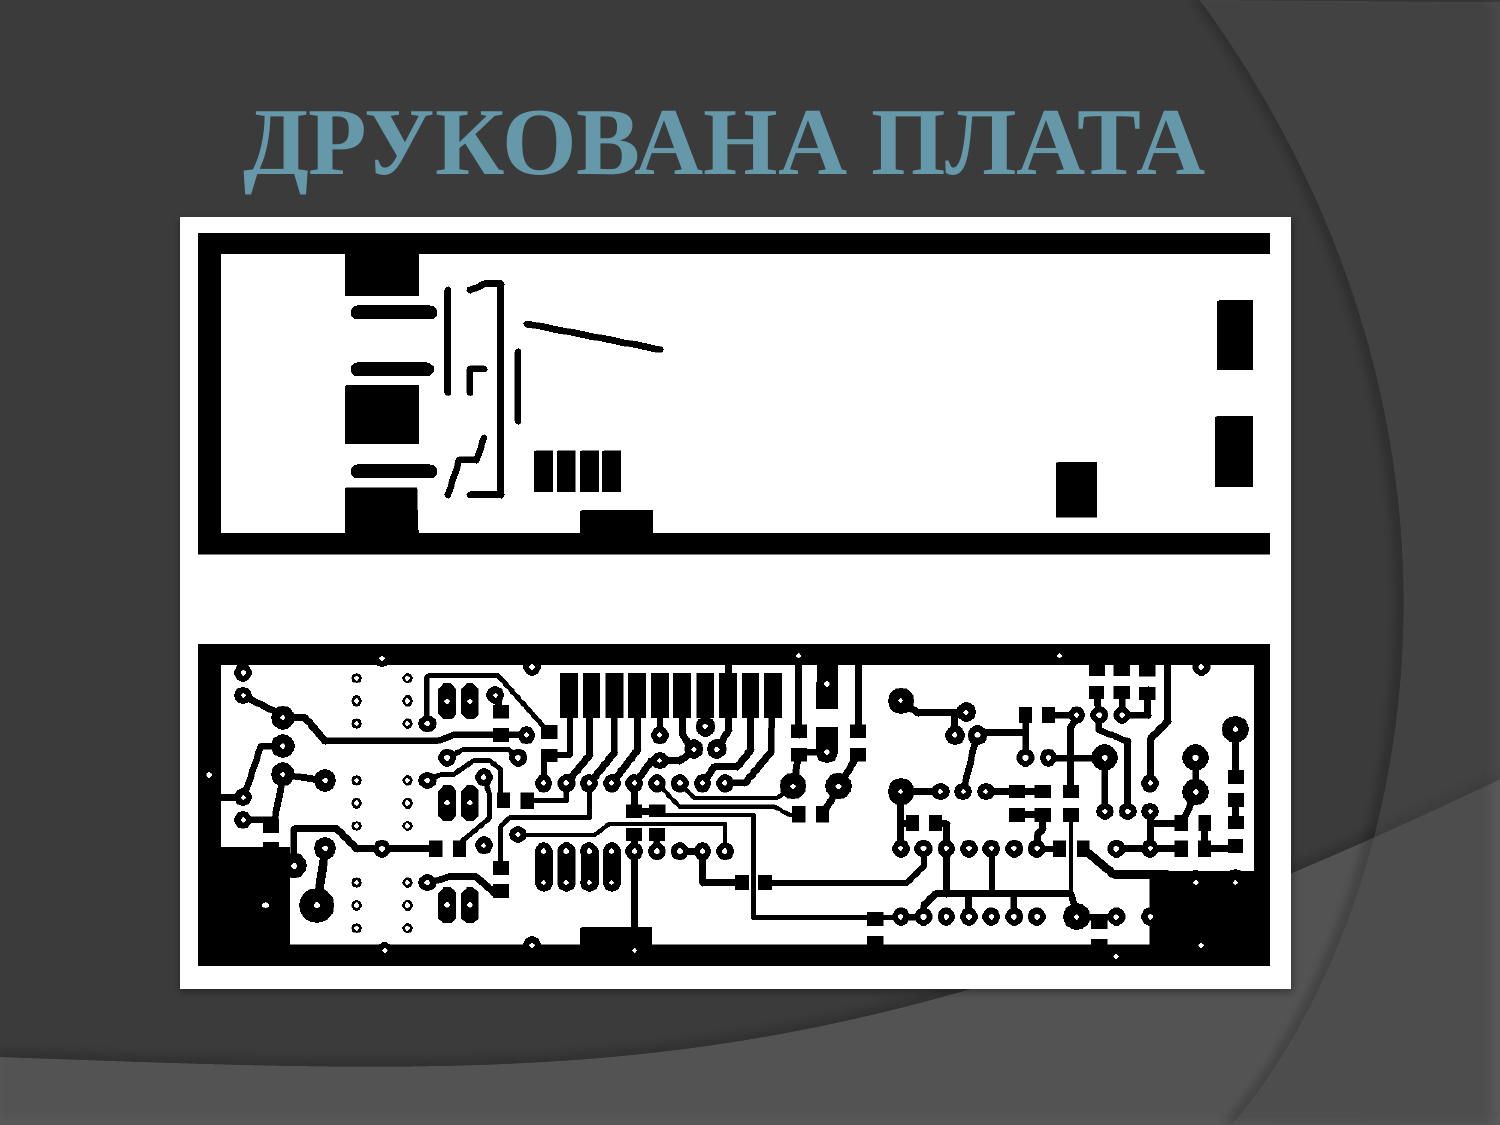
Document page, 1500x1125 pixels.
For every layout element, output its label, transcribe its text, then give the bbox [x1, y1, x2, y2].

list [194, 231, 1277, 975]
title Друкована плата [112, 42, 1338, 231]
